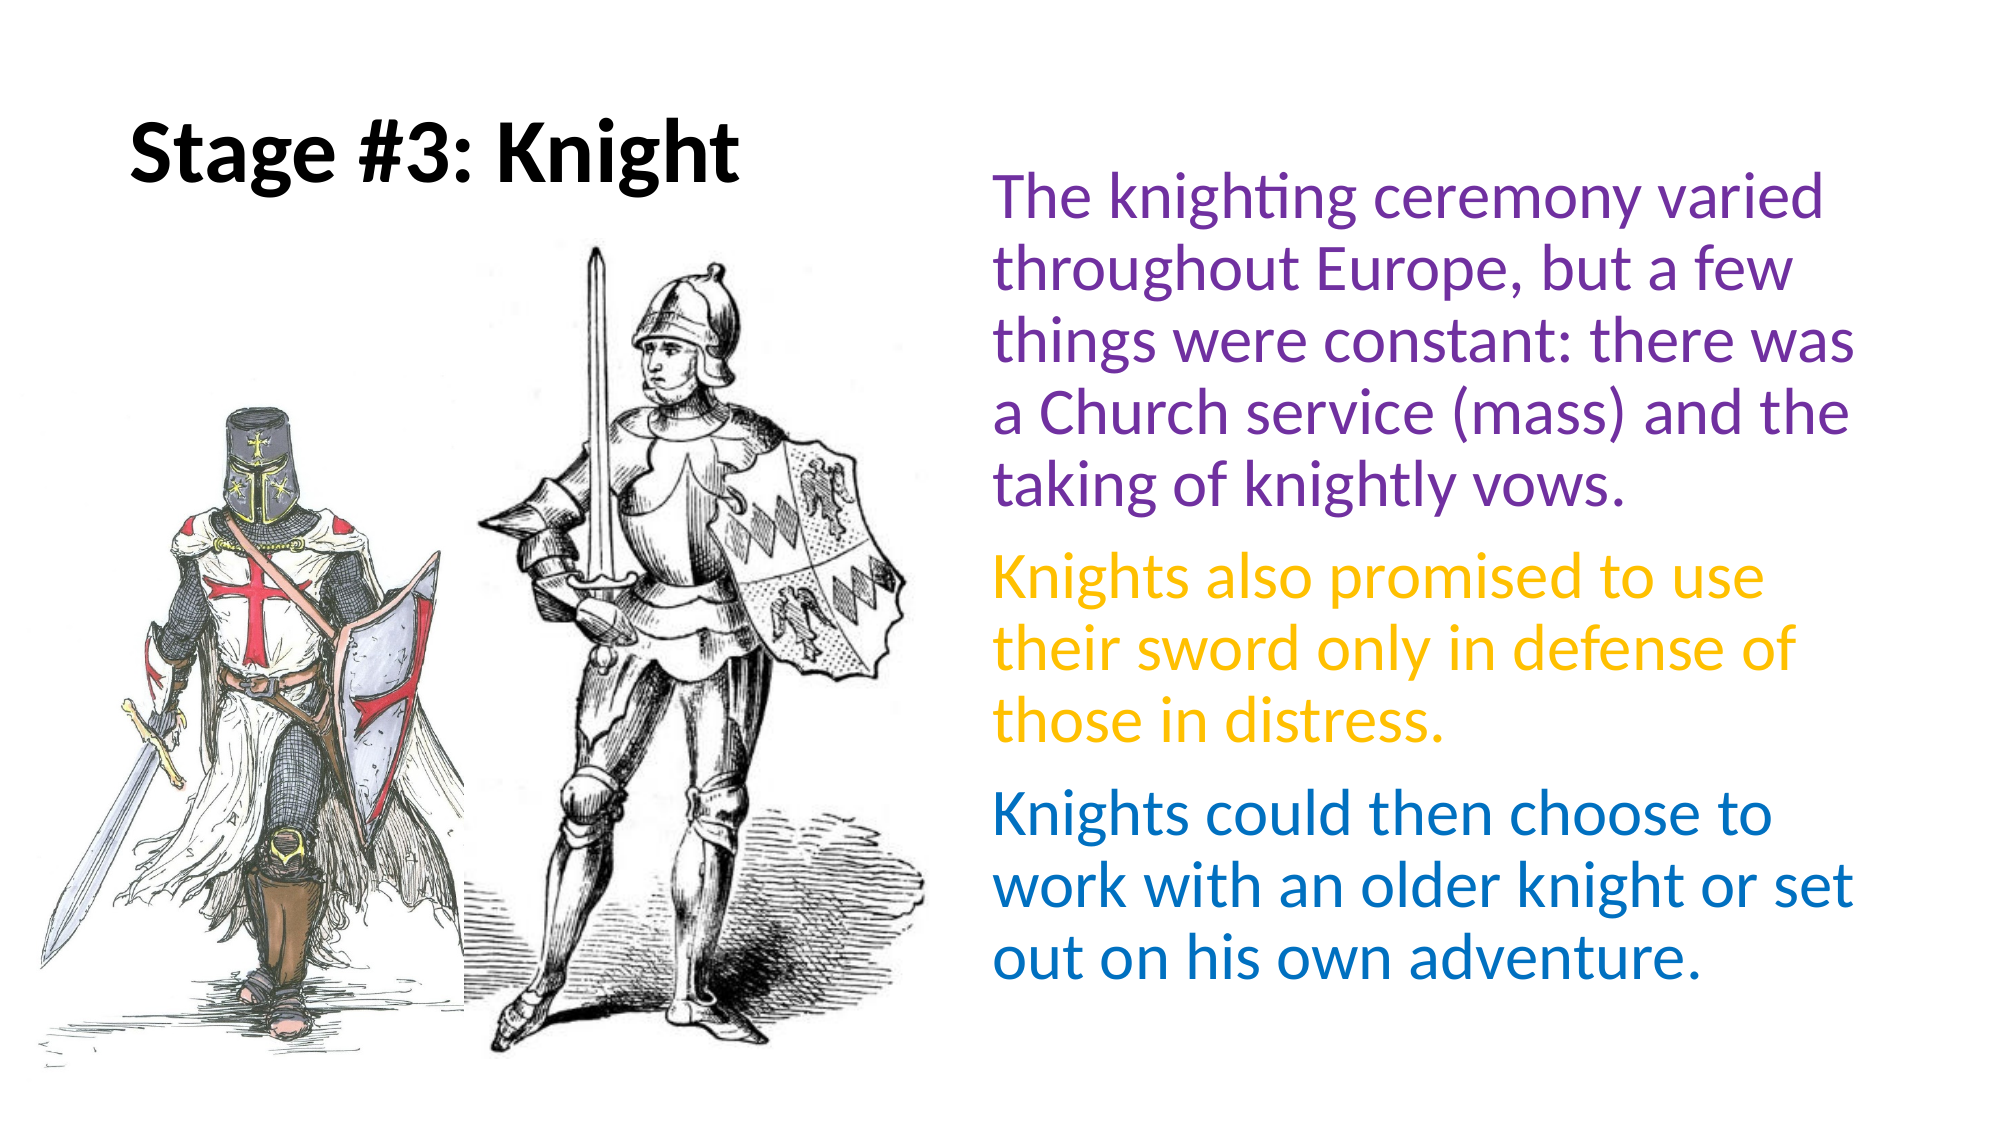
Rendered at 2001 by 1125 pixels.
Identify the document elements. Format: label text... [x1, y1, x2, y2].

title Stage #3: Knight [115, 44, 1841, 263]
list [464, 238, 930, 1060]
list The knighting ceremony varied throughout Europe, but a few things were constant: there was a Church service (mass) and the taking of knightly vows. Knights also promised to use their sword only in defense of those in distress. Knights could then choose to work with an older knight or set out on his own adventure. [977, 153, 1916, 1051]
picture [0, 371, 592, 1083]
